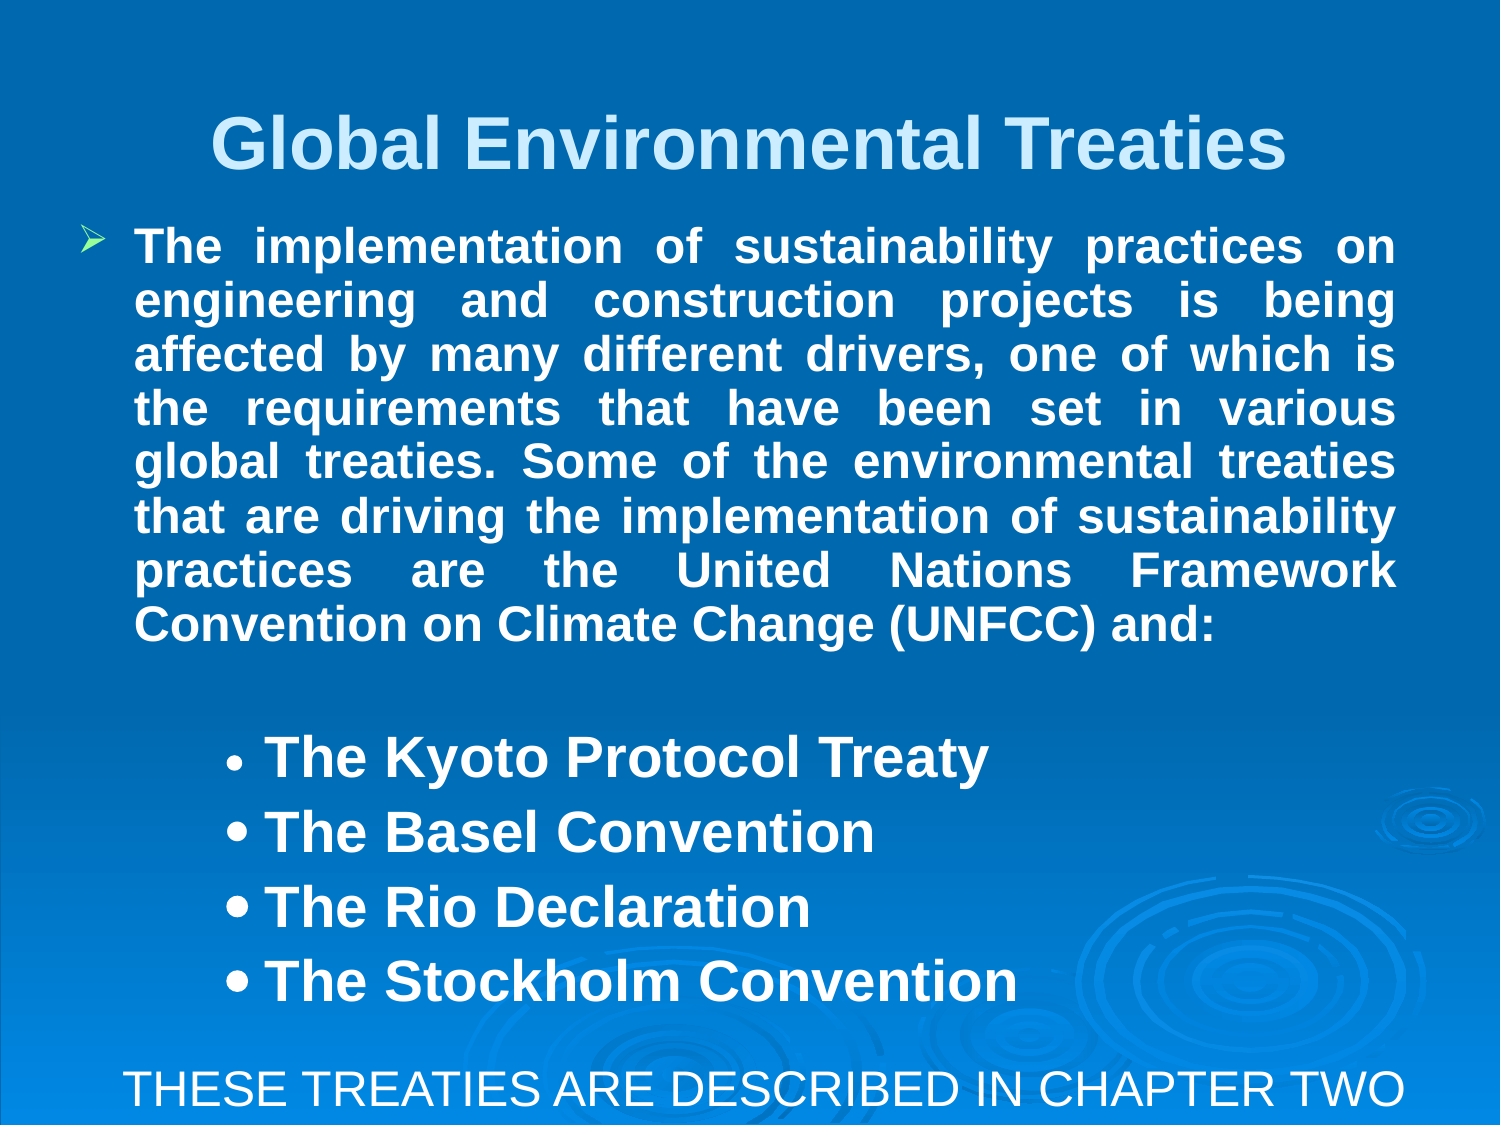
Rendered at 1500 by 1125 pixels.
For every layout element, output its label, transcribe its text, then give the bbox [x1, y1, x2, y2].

title Global Environmental Treaties [74, 45, 1426, 233]
list The implementation of sustainability practices on engineering and construction projects is being affected by many different drivers, one of which is the requirements that have been set in various global treaties. Some of the environmental treaties that are driving the implementation of sustainability practices are the United Nations Framework Convention on Climate Change (UNFCC) and:  The Kyoto Protocol Treaty  The Basel Convention  The Rio Declaration  The Stockholm Convention [62, 212, 1413, 956]
text_box THESE TREATIES ARE DESCRIBED IN CHAPTER TWO [107, 1049, 1422, 1124]
